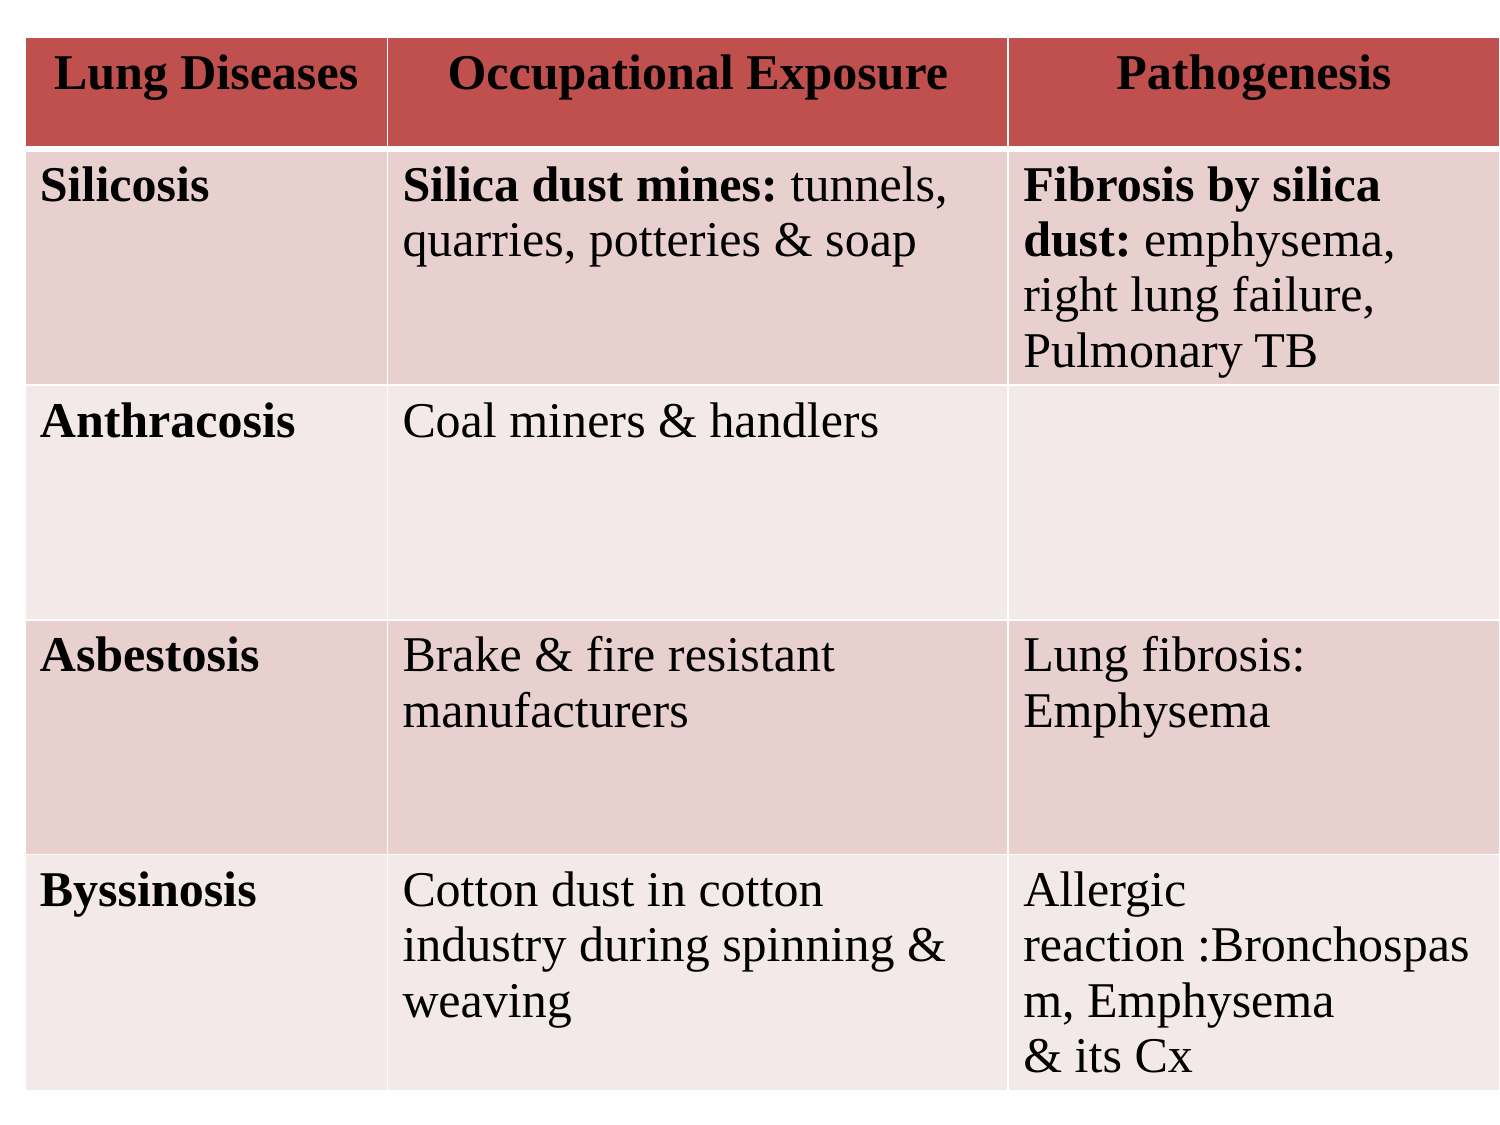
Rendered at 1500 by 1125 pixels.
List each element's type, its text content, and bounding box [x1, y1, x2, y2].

table_cell Silica dust mines: tunnels, quarries, potteries & soap [388, 152, 1007, 384]
table_cell [1009, 386, 1499, 619]
table_cell Coal miners & handlers [388, 386, 1007, 619]
table_header Occupational Exposure [388, 38, 1007, 146]
table_cell Asbestosis [26, 621, 387, 854]
table_cell Silicosis [26, 152, 387, 384]
table_cell Fibrosis by silica dust: emphysema, right lung failure, Pulmonary TB [1009, 152, 1499, 384]
table_cell Brake & fire resistant manufacturers [388, 621, 1007, 854]
table_cell Allergic reaction :Bronchospasm, Emphysema & its Cx [1009, 855, 1499, 1090]
table_cell Lung fibrosis: Emphysema [1009, 621, 1499, 854]
table_cell Cotton dust in cotton industry during spinning & weaving [388, 855, 1007, 1090]
table_cell Byssinosis [26, 855, 387, 1090]
table_header Lung Diseases [26, 38, 387, 146]
table_header Pathogenesis [1009, 38, 1499, 146]
table_cell Anthracosis [26, 386, 387, 619]
